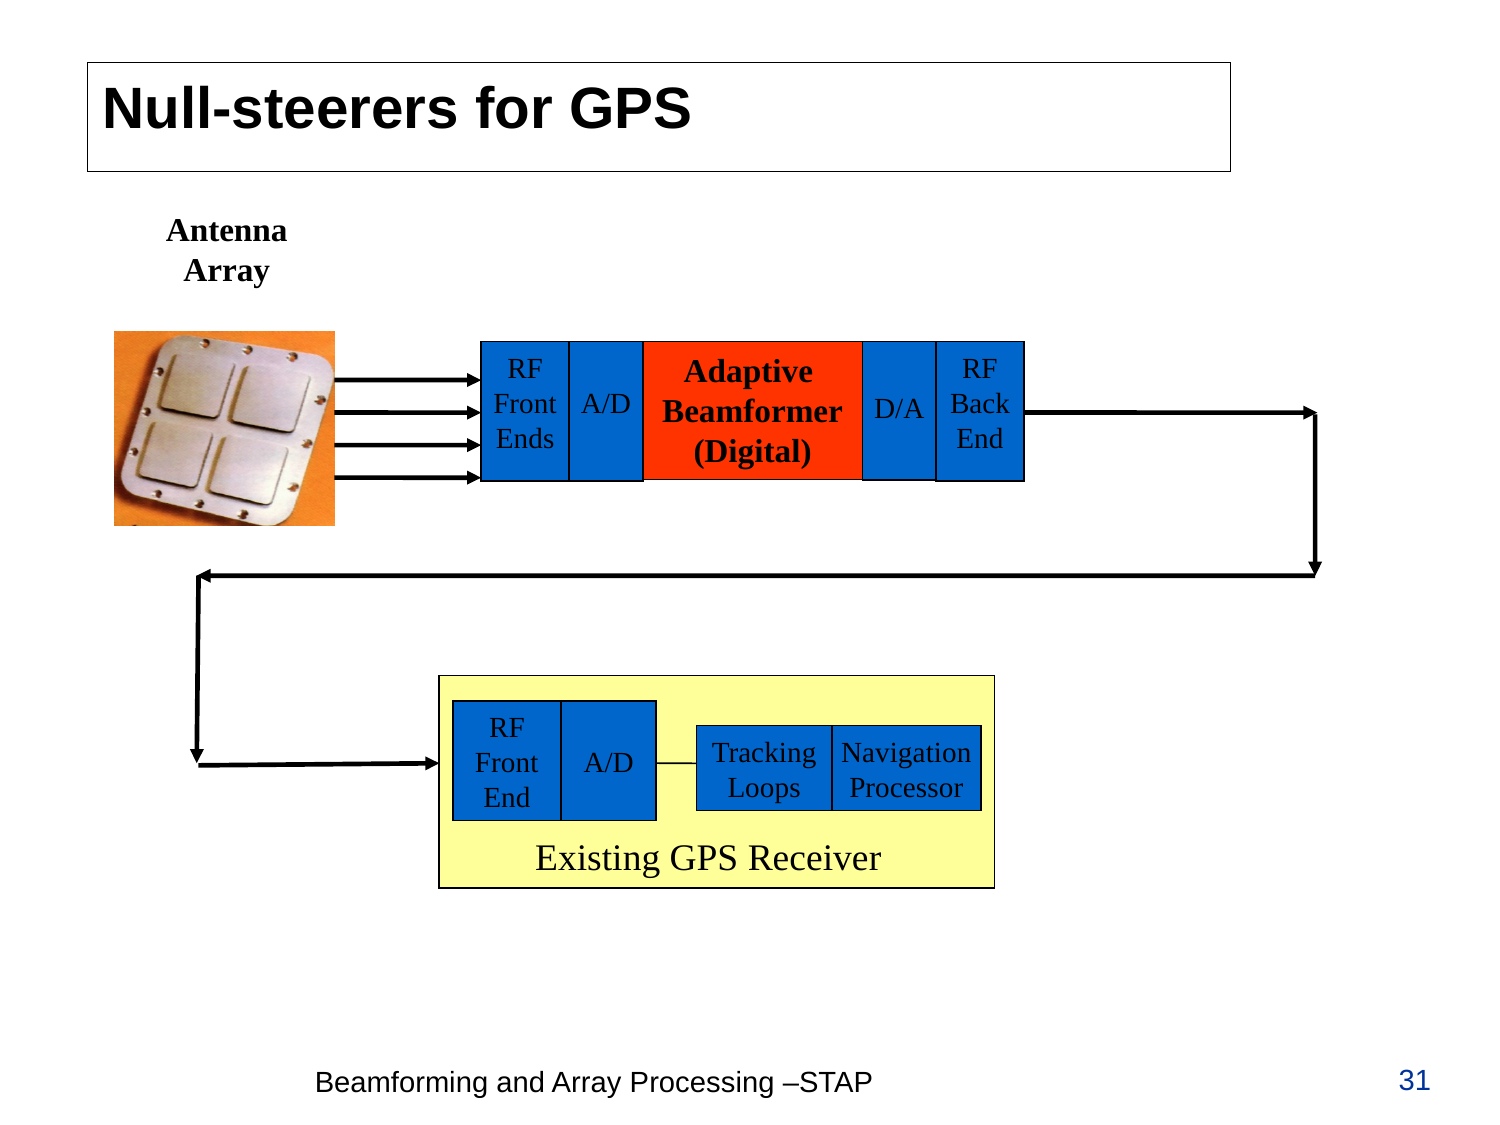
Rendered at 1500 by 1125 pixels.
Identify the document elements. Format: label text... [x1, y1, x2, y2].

title Null-steerers for GPS [87, 62, 1231, 172]
slide_number 31 [1207, 1055, 1447, 1102]
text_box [114, 200, 1318, 889]
